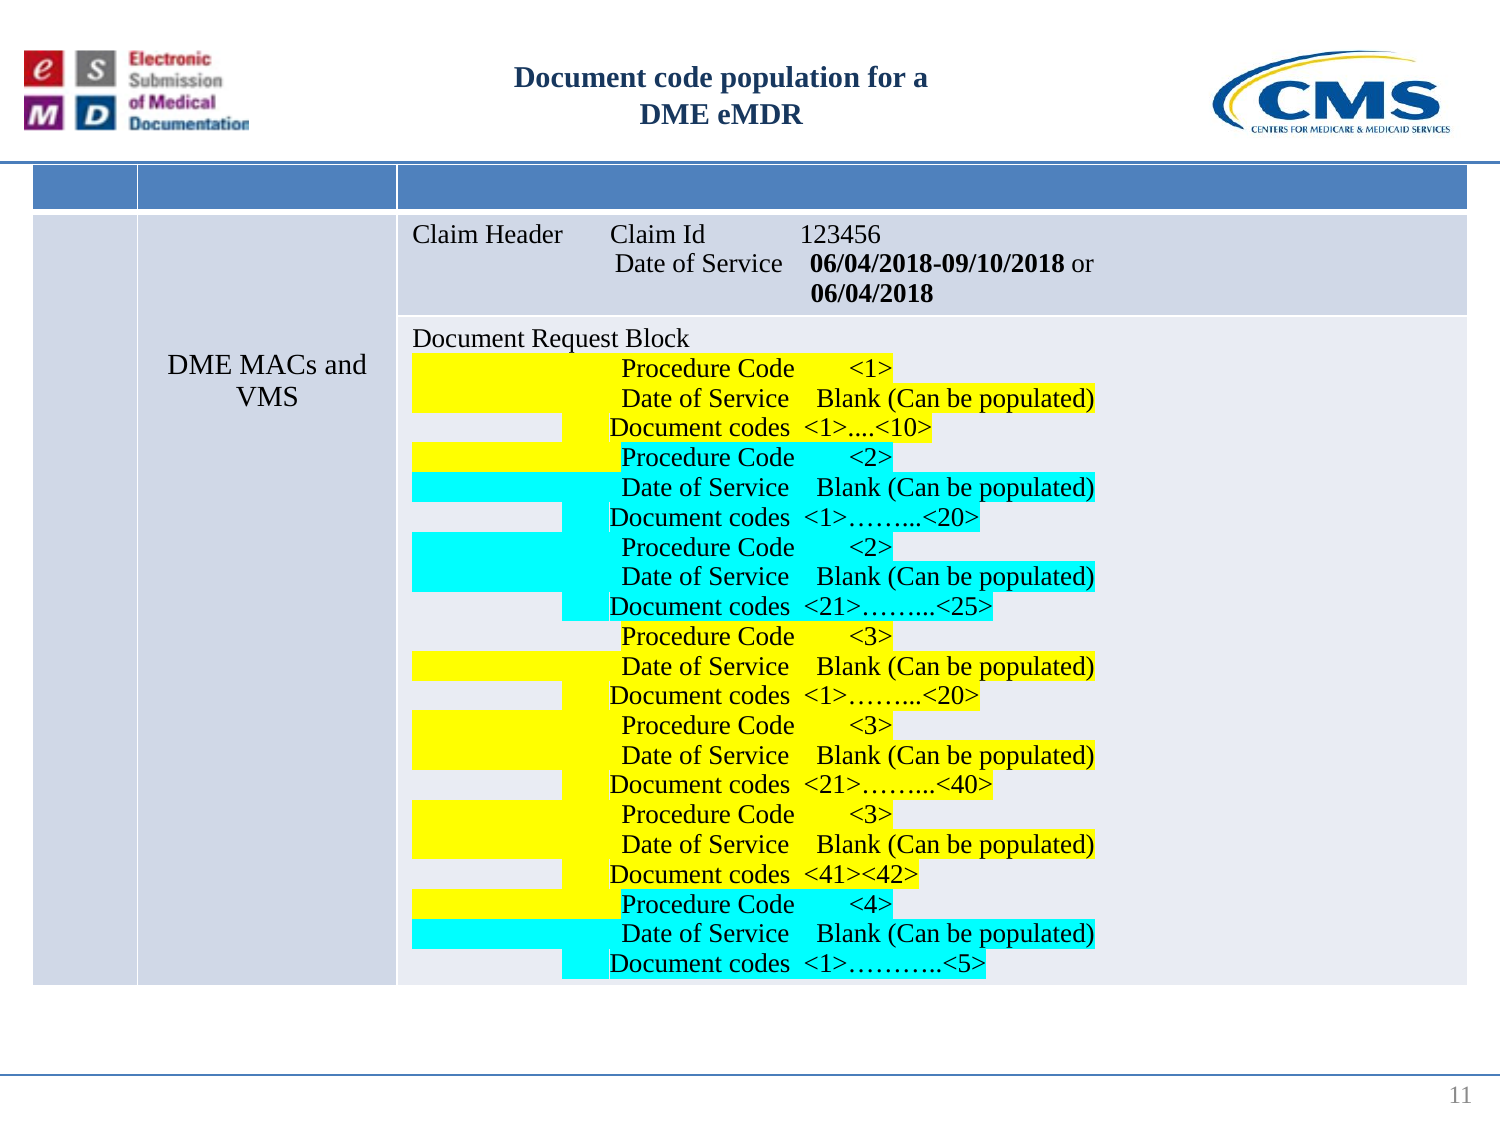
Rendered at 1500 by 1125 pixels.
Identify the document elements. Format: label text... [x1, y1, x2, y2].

table_cell Document Request Block Procedure Code <1> Date of Service Blank (Can be populated) Document codes <1>....<10> Procedure Code <2> Date of Service Blank (Can be populated) Document codes <1>……...<20> Procedure Code <2> Date of Service Blank (Can be populated) Document codes <21>……...<25> Procedure Code <3> Date of Service Blank (Can be populated) Document codes <1>……...<20> Procedure Code <3> Date of Service Blank (Can be populated) Document codes <21>……...<40> Procedure Code <3> Date of Service Blank (Can be populated) Document codes <41><42> Procedure Code <4> Date of Service Blank (Can be populated) Document codes <1>………..<5> [398, 317, 1467, 985]
picture [24, 49, 249, 156]
table_cell Claim Header Claim Id 123456 Date of Service 06/04/2018-09/10/2018 or 06/04/2018 [398, 215, 1467, 315]
table_cell [33, 215, 137, 985]
text_box Document code population for a DME eMDR [249, 49, 1191, 138]
table_header [138, 171, 396, 209]
slide_number 11 [1400, 1084, 1488, 1113]
table_header [398, 171, 1467, 209]
table_header [33, 171, 137, 209]
picture [1196, 37, 1476, 153]
table_cell DME MACs and VMS [138, 215, 396, 985]
